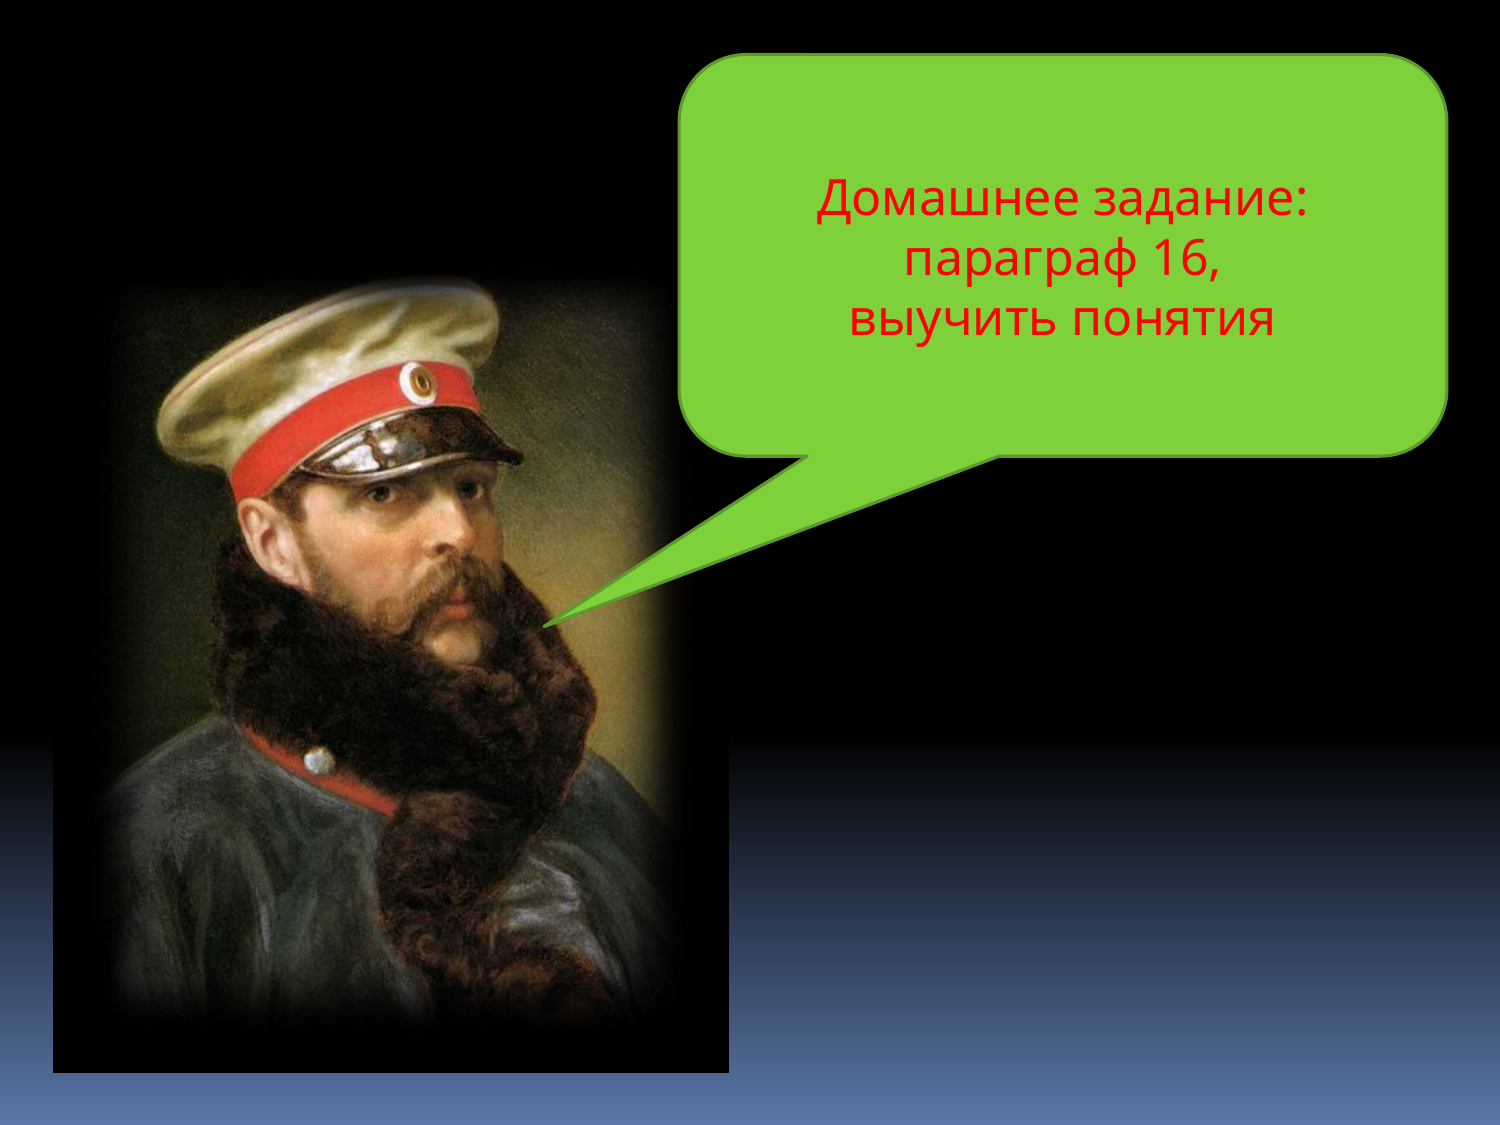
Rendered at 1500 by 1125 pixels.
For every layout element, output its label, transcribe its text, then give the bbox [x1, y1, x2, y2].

picture [52, 254, 729, 1073]
text_box Домашнее задание: параграф 16, выучить понятия [677, 52, 1449, 556]
